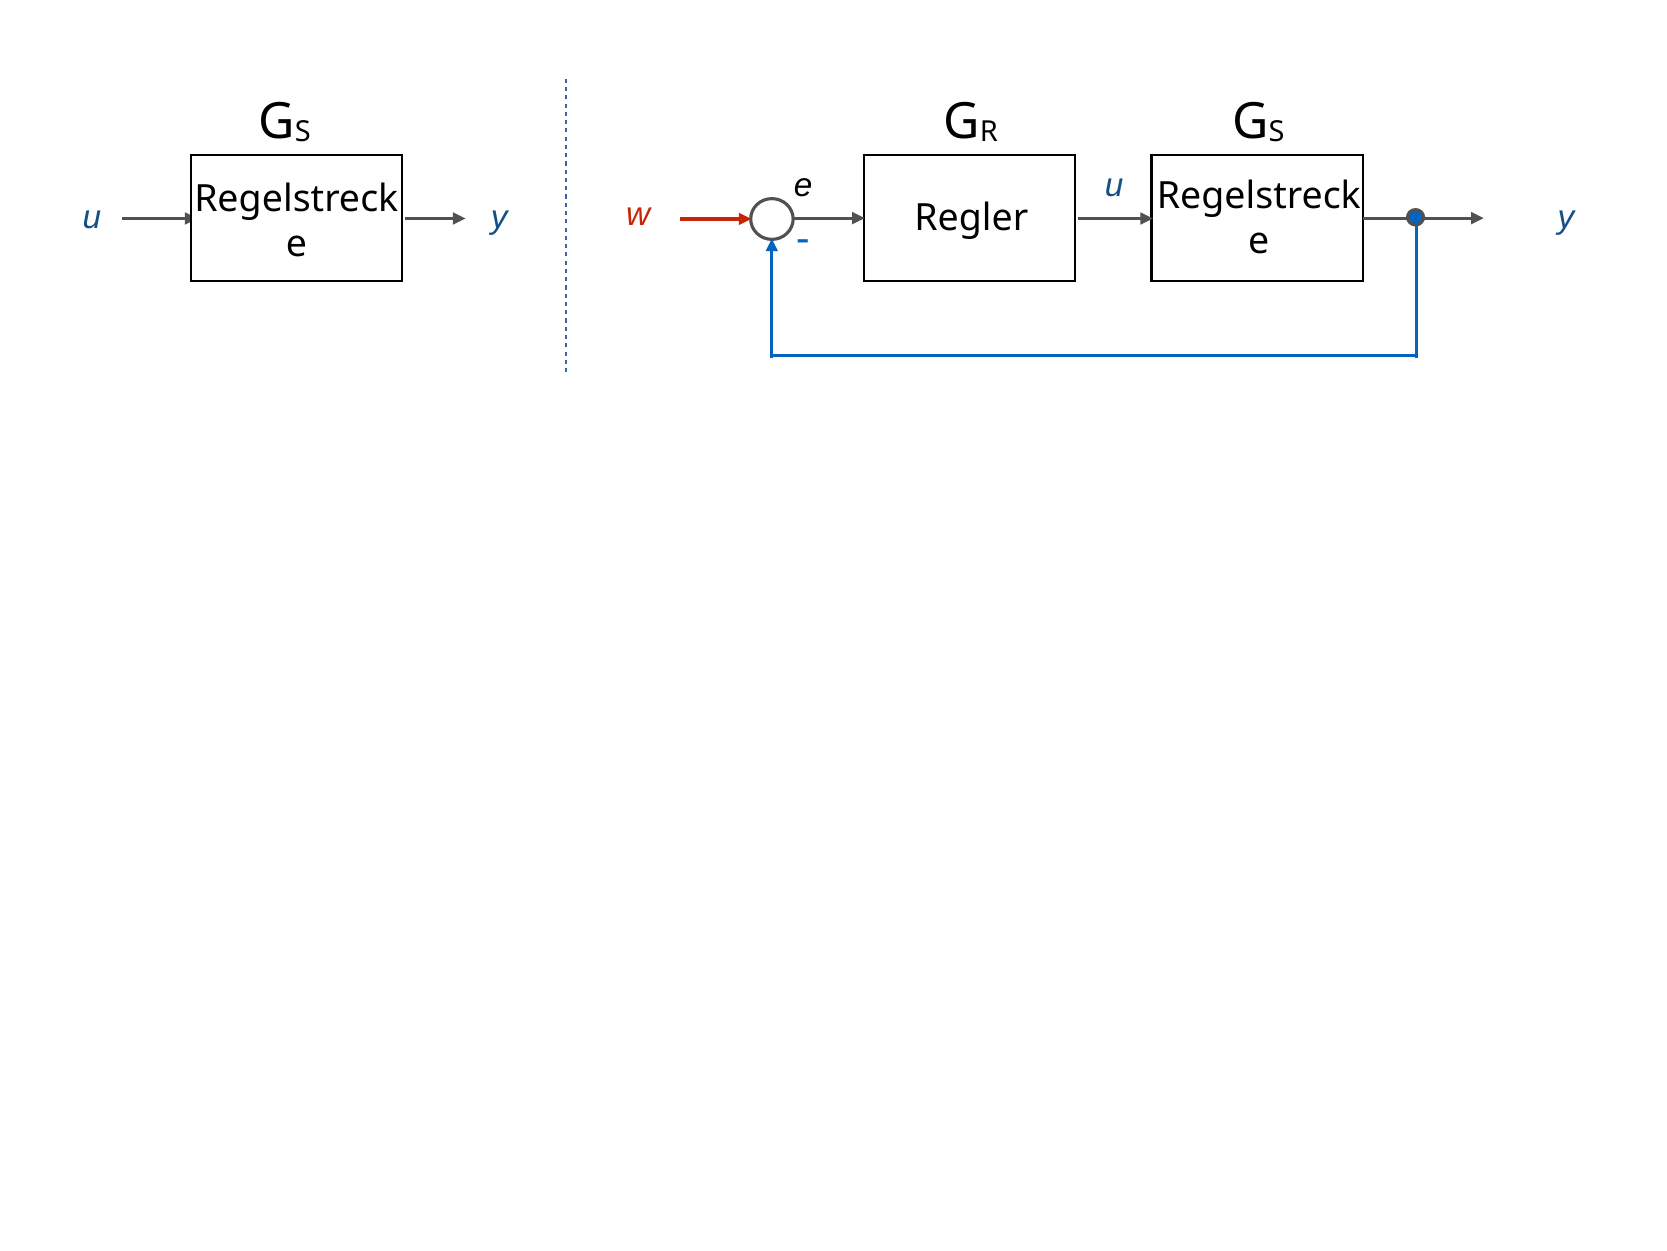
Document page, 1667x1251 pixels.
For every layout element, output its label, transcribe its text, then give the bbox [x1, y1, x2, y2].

text_box [765, 238, 779, 355]
text_box GR [916, 82, 1025, 148]
text_box [411, 212, 463, 225]
text_box e [761, 156, 845, 216]
text_box [1086, 216, 1146, 225]
text_box [1424, 211, 1484, 225]
text_box [680, 212, 752, 226]
text_box - [785, 216, 820, 265]
text_box w [596, 186, 680, 246]
text_box GS [1204, 82, 1312, 148]
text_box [190, 155, 403, 282]
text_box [1151, 155, 1365, 282]
text_box [750, 201, 785, 240]
text_box [792, 211, 858, 225]
text_box y [1529, 188, 1602, 248]
text_box u [56, 188, 128, 248]
text_box [1407, 209, 1424, 225]
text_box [863, 155, 1078, 282]
text_box u [1085, 156, 1147, 216]
text_box y [463, 188, 535, 248]
text_box GS [230, 82, 339, 148]
